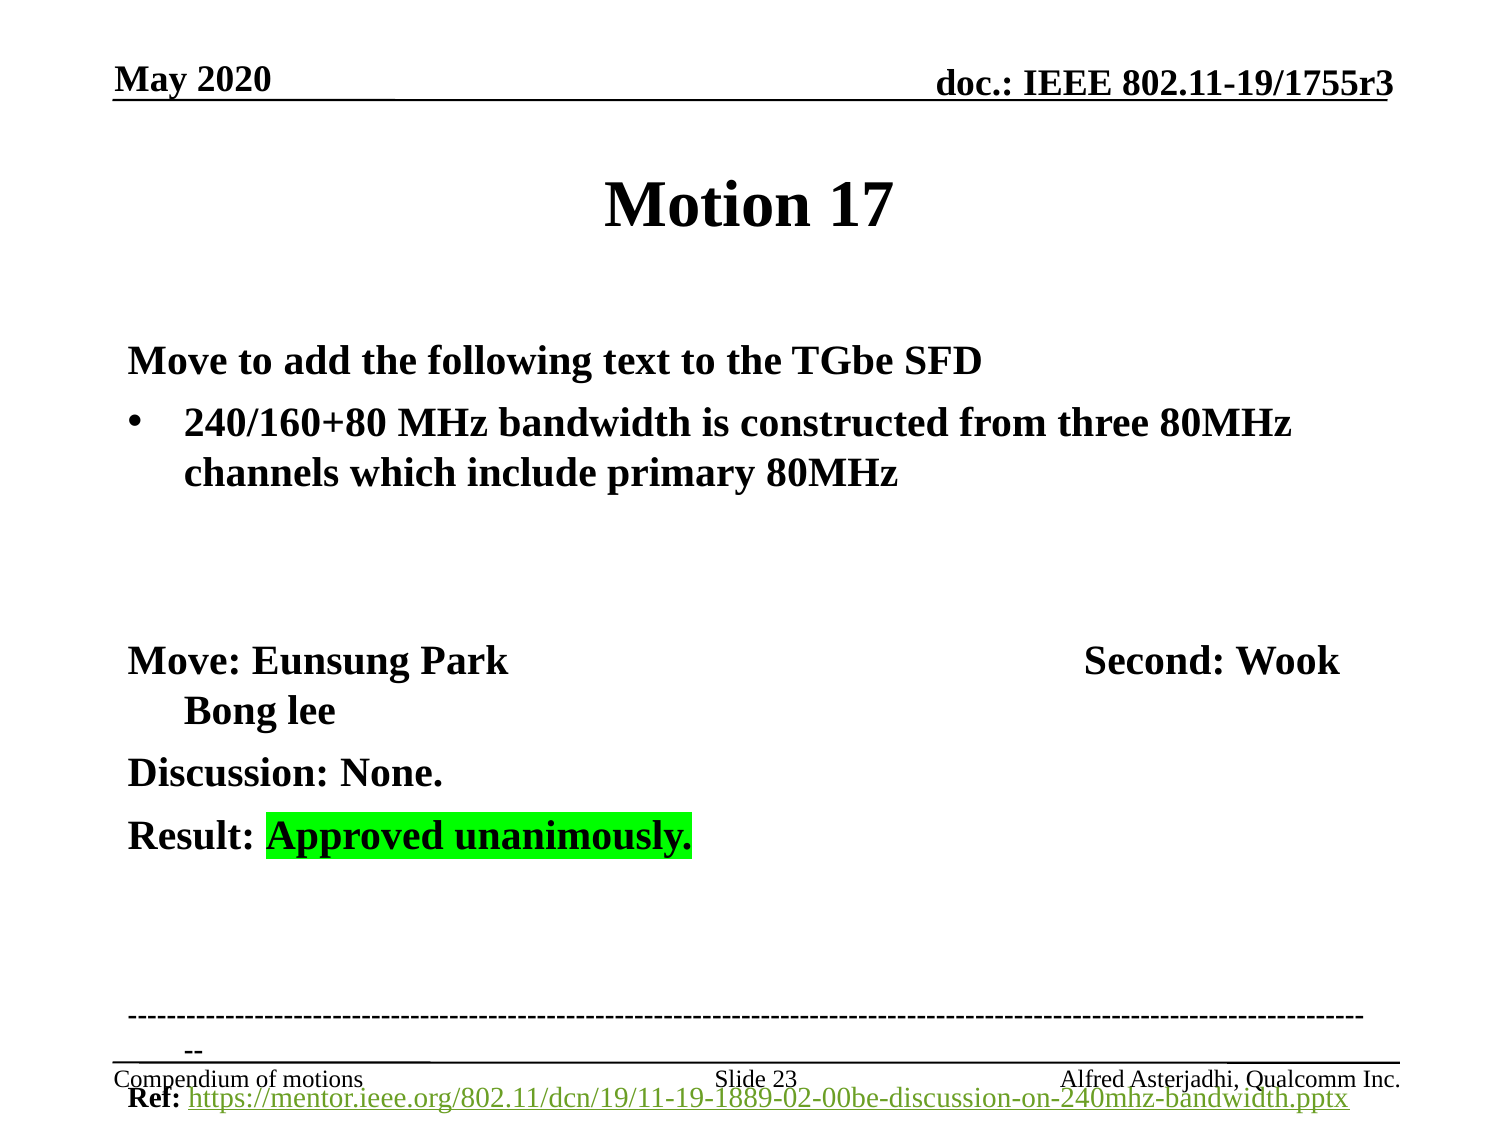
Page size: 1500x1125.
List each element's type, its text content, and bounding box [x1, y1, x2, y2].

slide_number Slide 23 [712, 1061, 800, 1123]
list Move to add the following text to the TGbe SFD 240/160+80 MHz bandwidth is constructed from three 80MHz channels which include primary 80MHz Move: Eunsung Park Second: Wook Bong lee Discussion: None. Result: Approved unanimously. --------------------------------------------------------------------------------------------------------------------------------- Ref: https://mentor.ieee.org/802.11/dcn/19/11-19-1889-02-00be-discussion-on-240mhz-bandwidth.pptx [112, 324, 1388, 1051]
title Motion 17 [112, 112, 1388, 288]
footer Alfred Asterjadhi, Qualcomm Inc. [878, 1061, 1402, 1093]
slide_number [114, 54, 423, 100]
